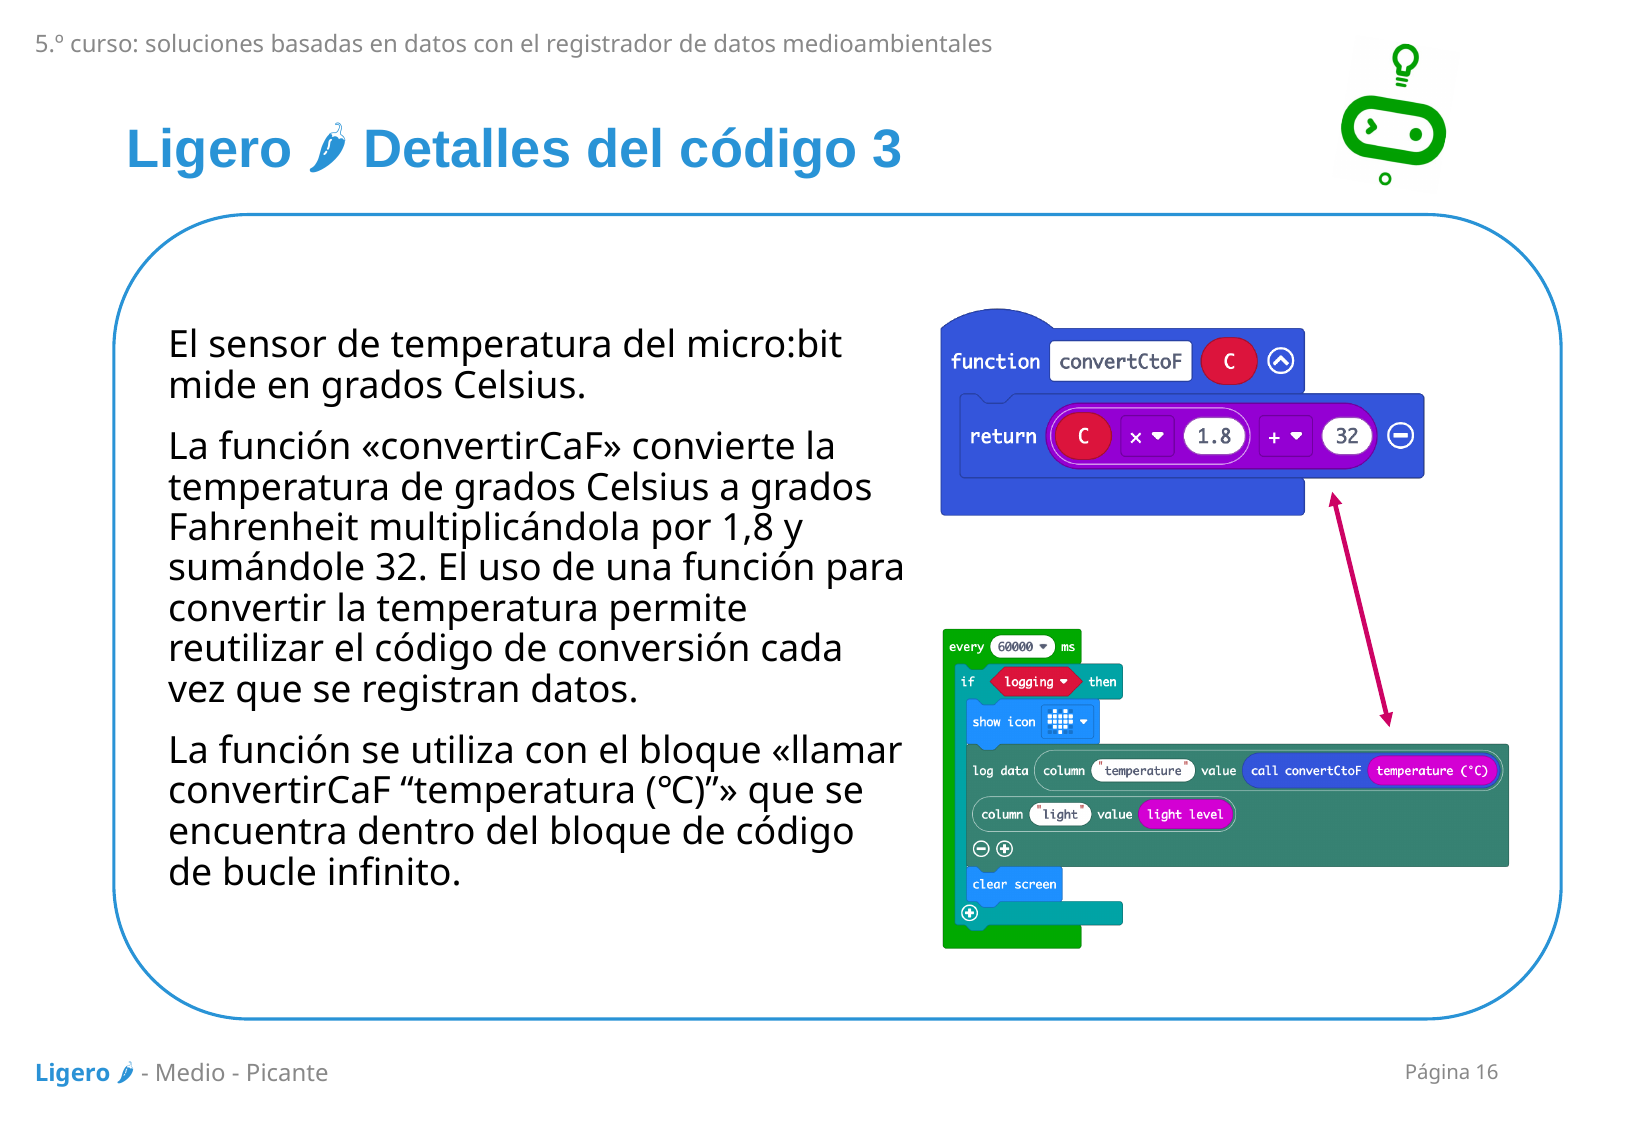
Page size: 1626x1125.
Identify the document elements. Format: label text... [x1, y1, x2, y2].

slide_number Página 16 [1147, 1042, 1514, 1103]
picture [938, 617, 1514, 961]
text_box El sensor de temperatura del micro:bit mide en grados Celsius. La función «convertirCaF» convierte la temperatura de grados Celsius a grados Fahrenheit multiplicándola por 1,8 y sumándole 32. El uso de una función para convertir la temperatura permite reutilizar el código de conversión cada vez que se registran datos. La función se utiliza con el bloque «llamar convertirCaF “temperatura (℃)”» que se encuentra dentro del bloque de código de bucle infinito. [113, 214, 1562, 1019]
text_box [1331, 491, 1390, 728]
title Ligero 🌶️ Detalles del código 3 [111, 74, 1514, 225]
text_box Ligero 🌶️ - Medio - Picante [19, 1042, 623, 1103]
picture [1333, 36, 1459, 194]
picture [928, 294, 1449, 548]
